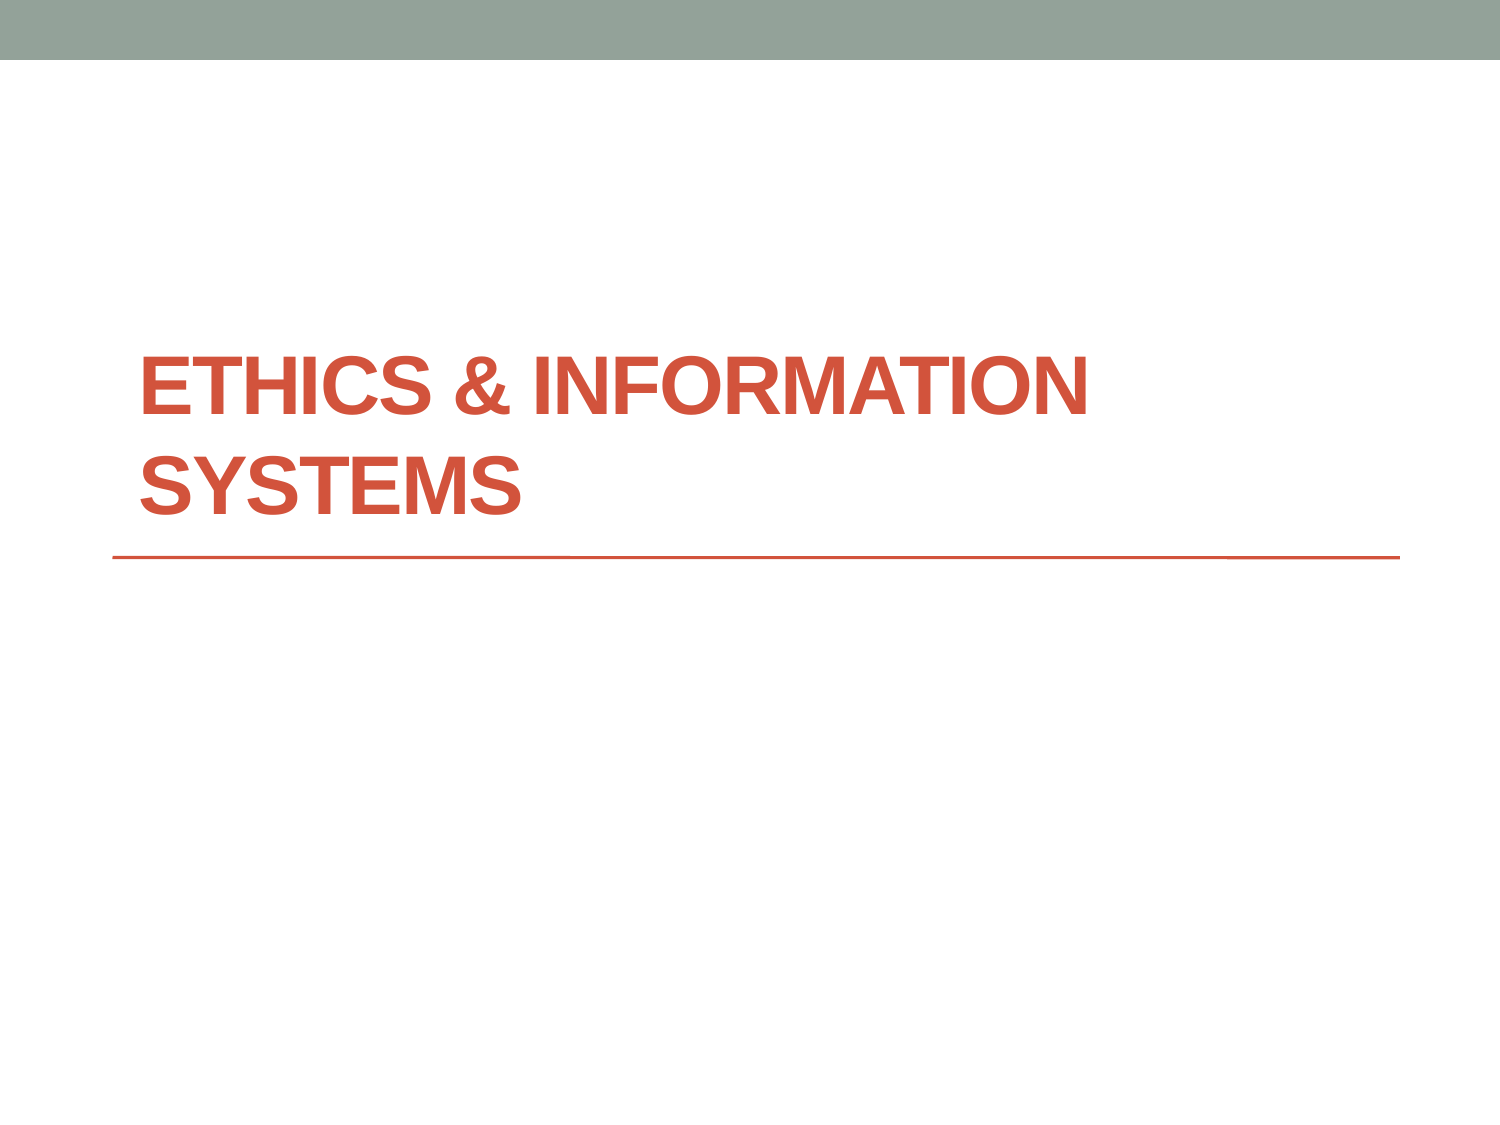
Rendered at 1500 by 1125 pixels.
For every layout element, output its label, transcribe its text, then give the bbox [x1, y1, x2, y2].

title ethics & Information systems [123, 137, 1412, 539]
